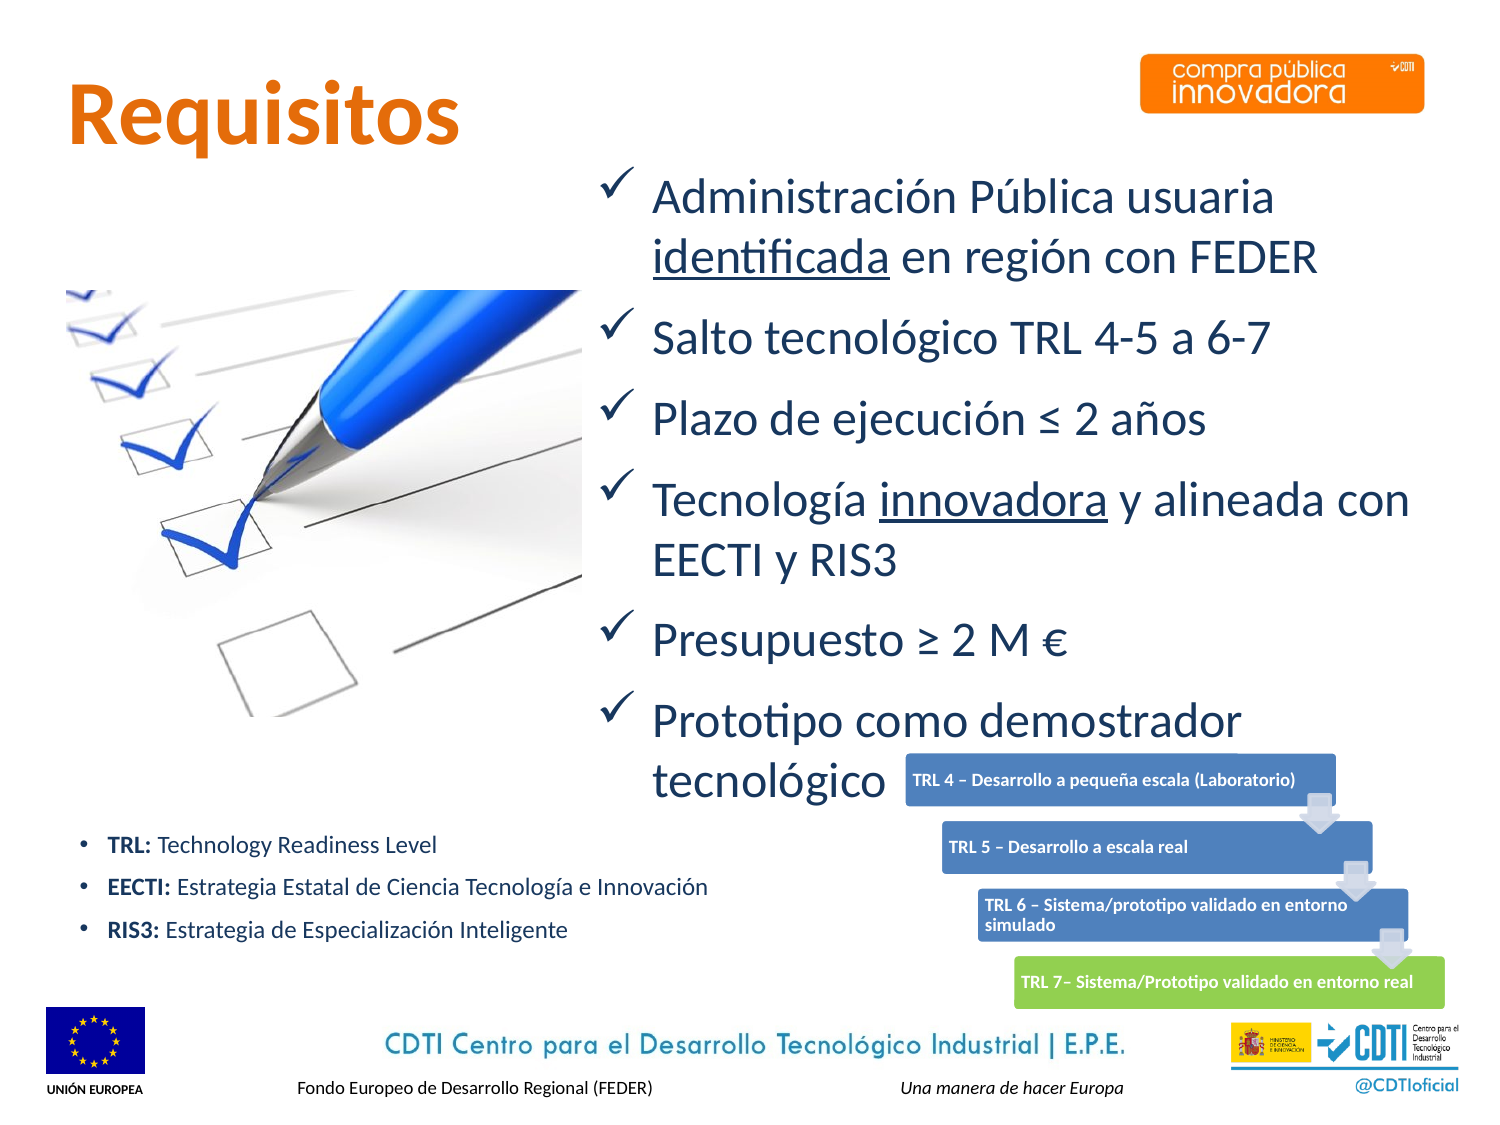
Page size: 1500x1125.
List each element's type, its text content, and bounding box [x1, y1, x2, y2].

picture [1139, 53, 1426, 114]
text_box Administración Pública usuaria identificada en región con FEDER Salto tecnológico TRL 4-5 a 6-7 Plazo de ejecución ≤ 2 años Tecnología innovadora y alineada con EECTI y RIS3 Presupuesto ≥ 2 M € Prototipo como demostrador tecnológico [581, 156, 1483, 896]
picture [46, 1007, 145, 1074]
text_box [903, 751, 1448, 1012]
picture [1231, 1022, 1459, 1094]
picture [371, 1014, 1139, 1074]
picture [66, 290, 582, 717]
title Requisitos [53, 45, 1447, 233]
text_box TRL: Technology Readiness Level EECTI: Estrategia Estatal de Ciencia Tecnología e Innovación RIS3: Estrategia de Especialización Inteligente [64, 821, 831, 951]
